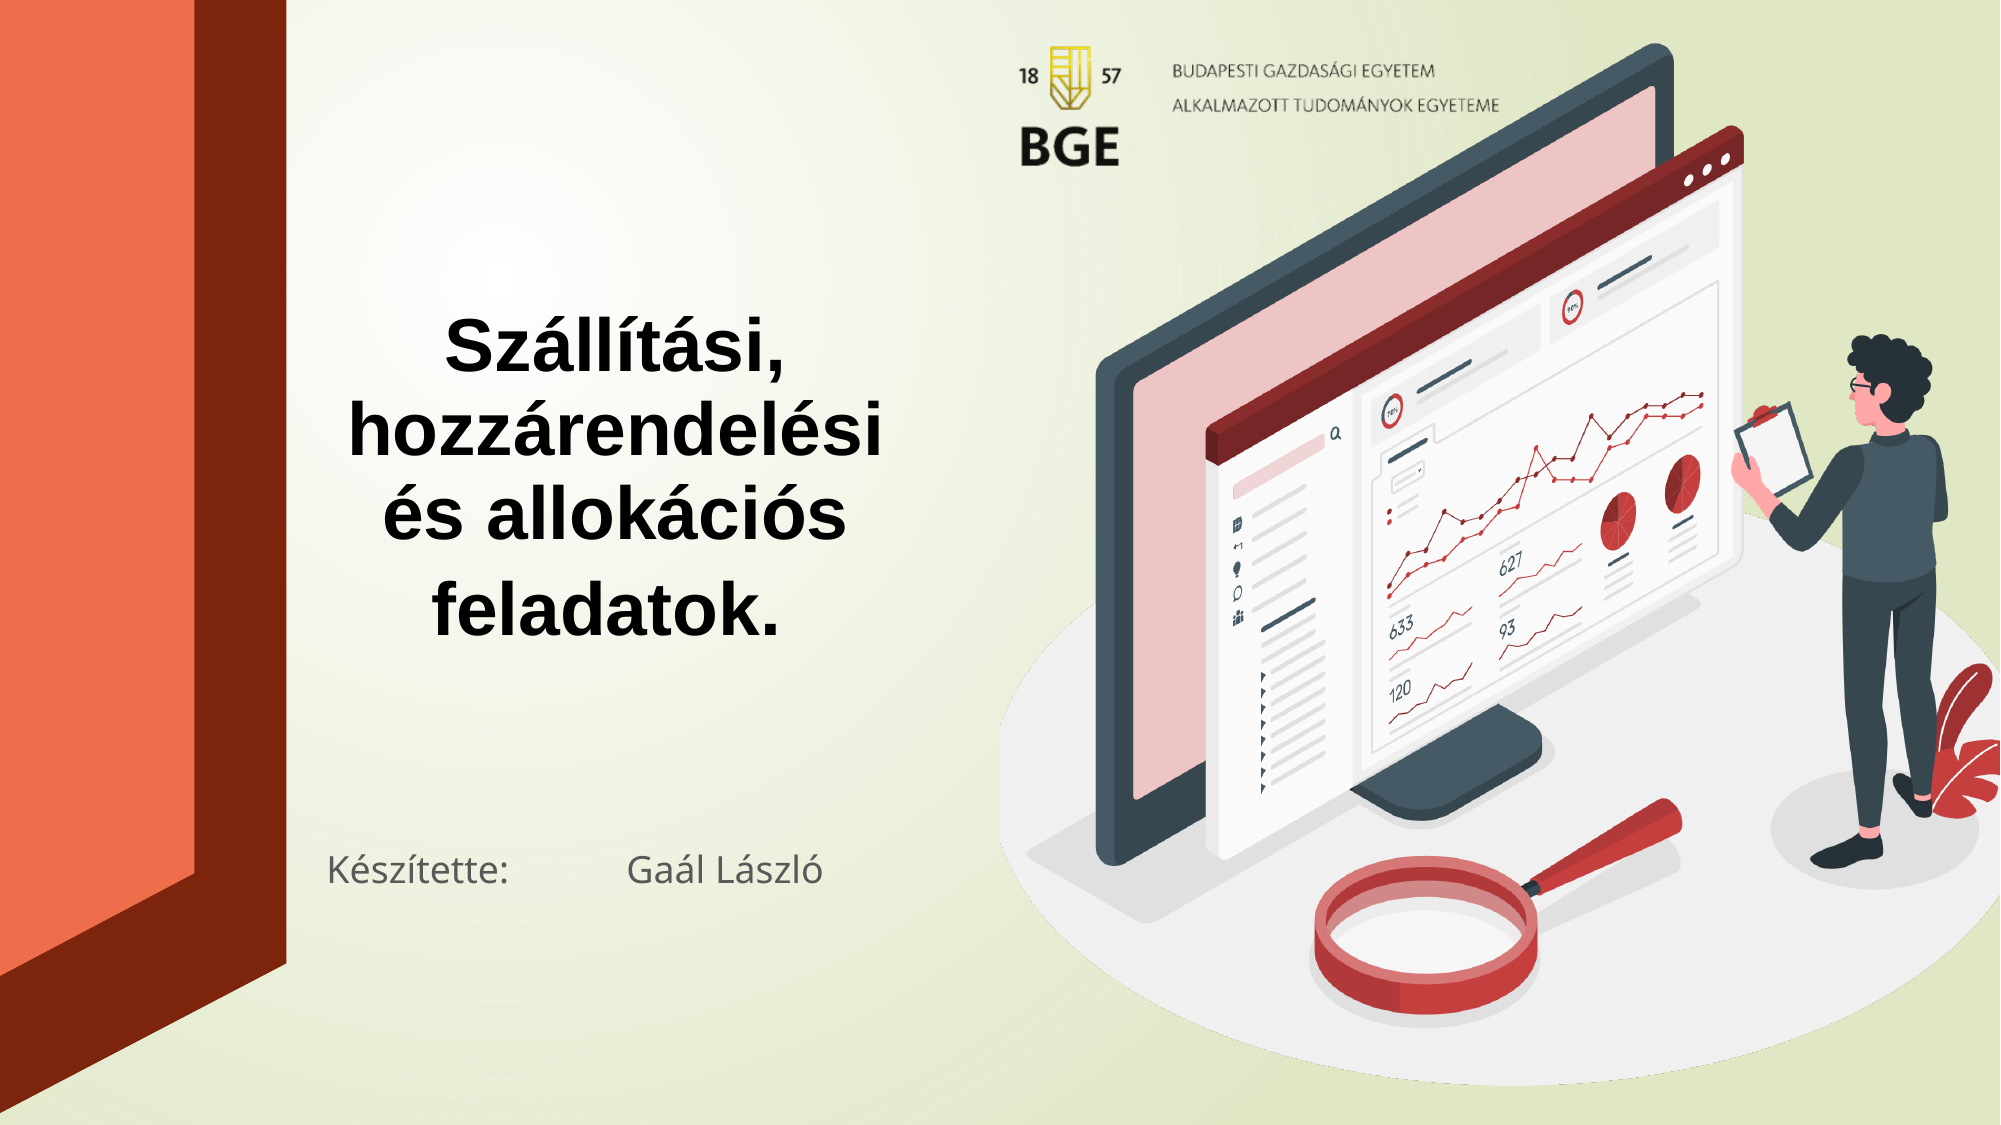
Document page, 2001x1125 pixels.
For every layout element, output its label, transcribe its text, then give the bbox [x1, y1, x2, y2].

text_box [0, 0, 195, 976]
subtitle Készítette: Gaál László [311, 836, 921, 987]
picture [999, 0, 2000, 1125]
text_box [0, 0, 287, 1114]
title Szállítási, hozzárendelési és allokációs feladatok. [311, 138, 921, 823]
